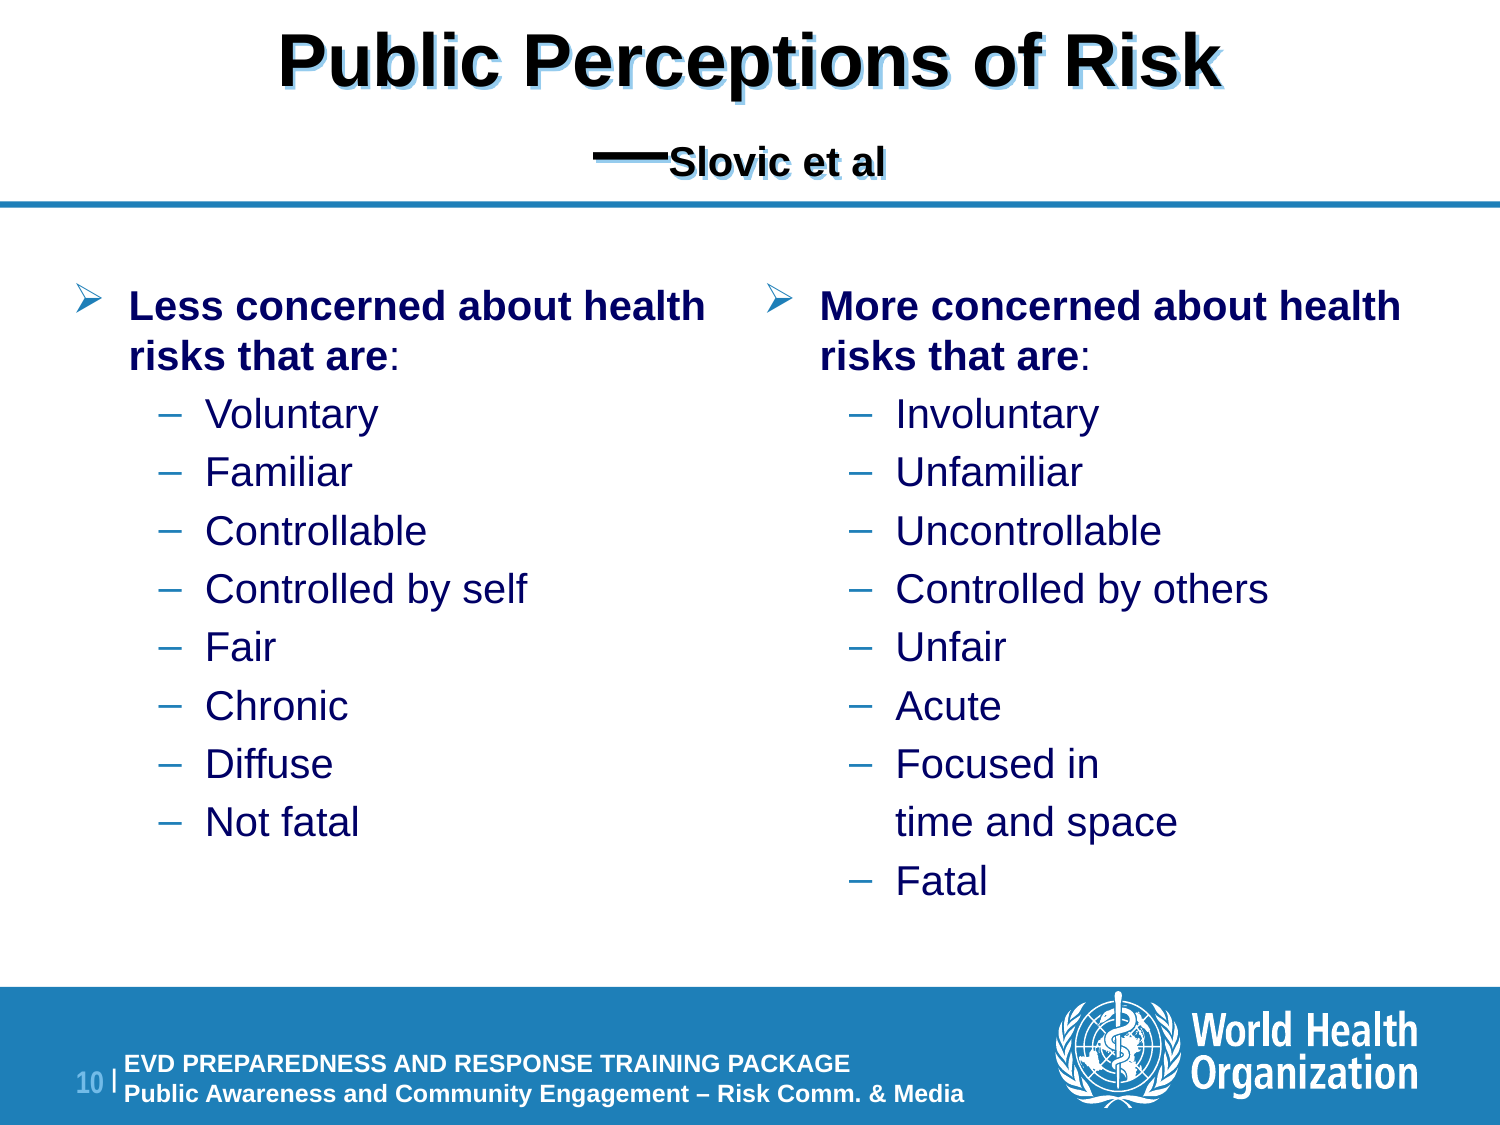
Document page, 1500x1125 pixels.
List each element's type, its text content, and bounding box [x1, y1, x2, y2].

title Public Perceptions of Risk —Slovic et al [0, 0, 1500, 204]
list More concerned about health risks that are: Involuntary Unfamiliar Uncontrollable Controlled by others Unfair Acute Focused in time and space Fatal [763, 278, 1433, 1035]
list Less concerned about health risks that are: Voluntary Familiar Controllable Controlled by self Fair Chronic Diffuse Not fatal [72, 278, 742, 1035]
